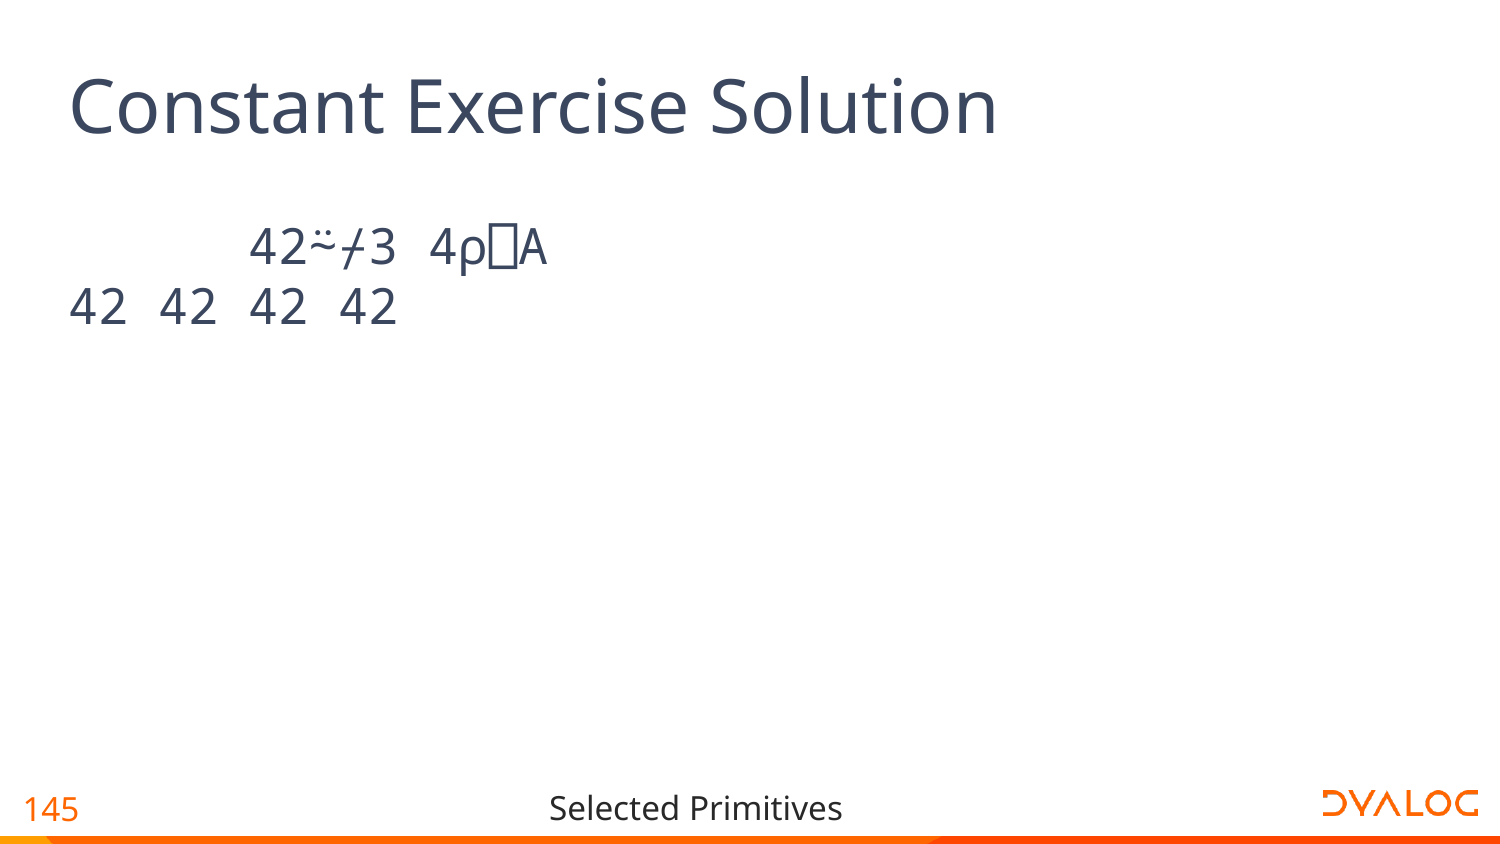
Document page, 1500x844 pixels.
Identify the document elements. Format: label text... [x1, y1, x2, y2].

picture [1323, 790, 1478, 816]
list 42⍨⌿3 4⍴⎕A 42 42 42 42 [53, 207, 1453, 740]
picture [0, 836, 1500, 844]
title Constant Exercise Solution [53, 43, 1453, 157]
